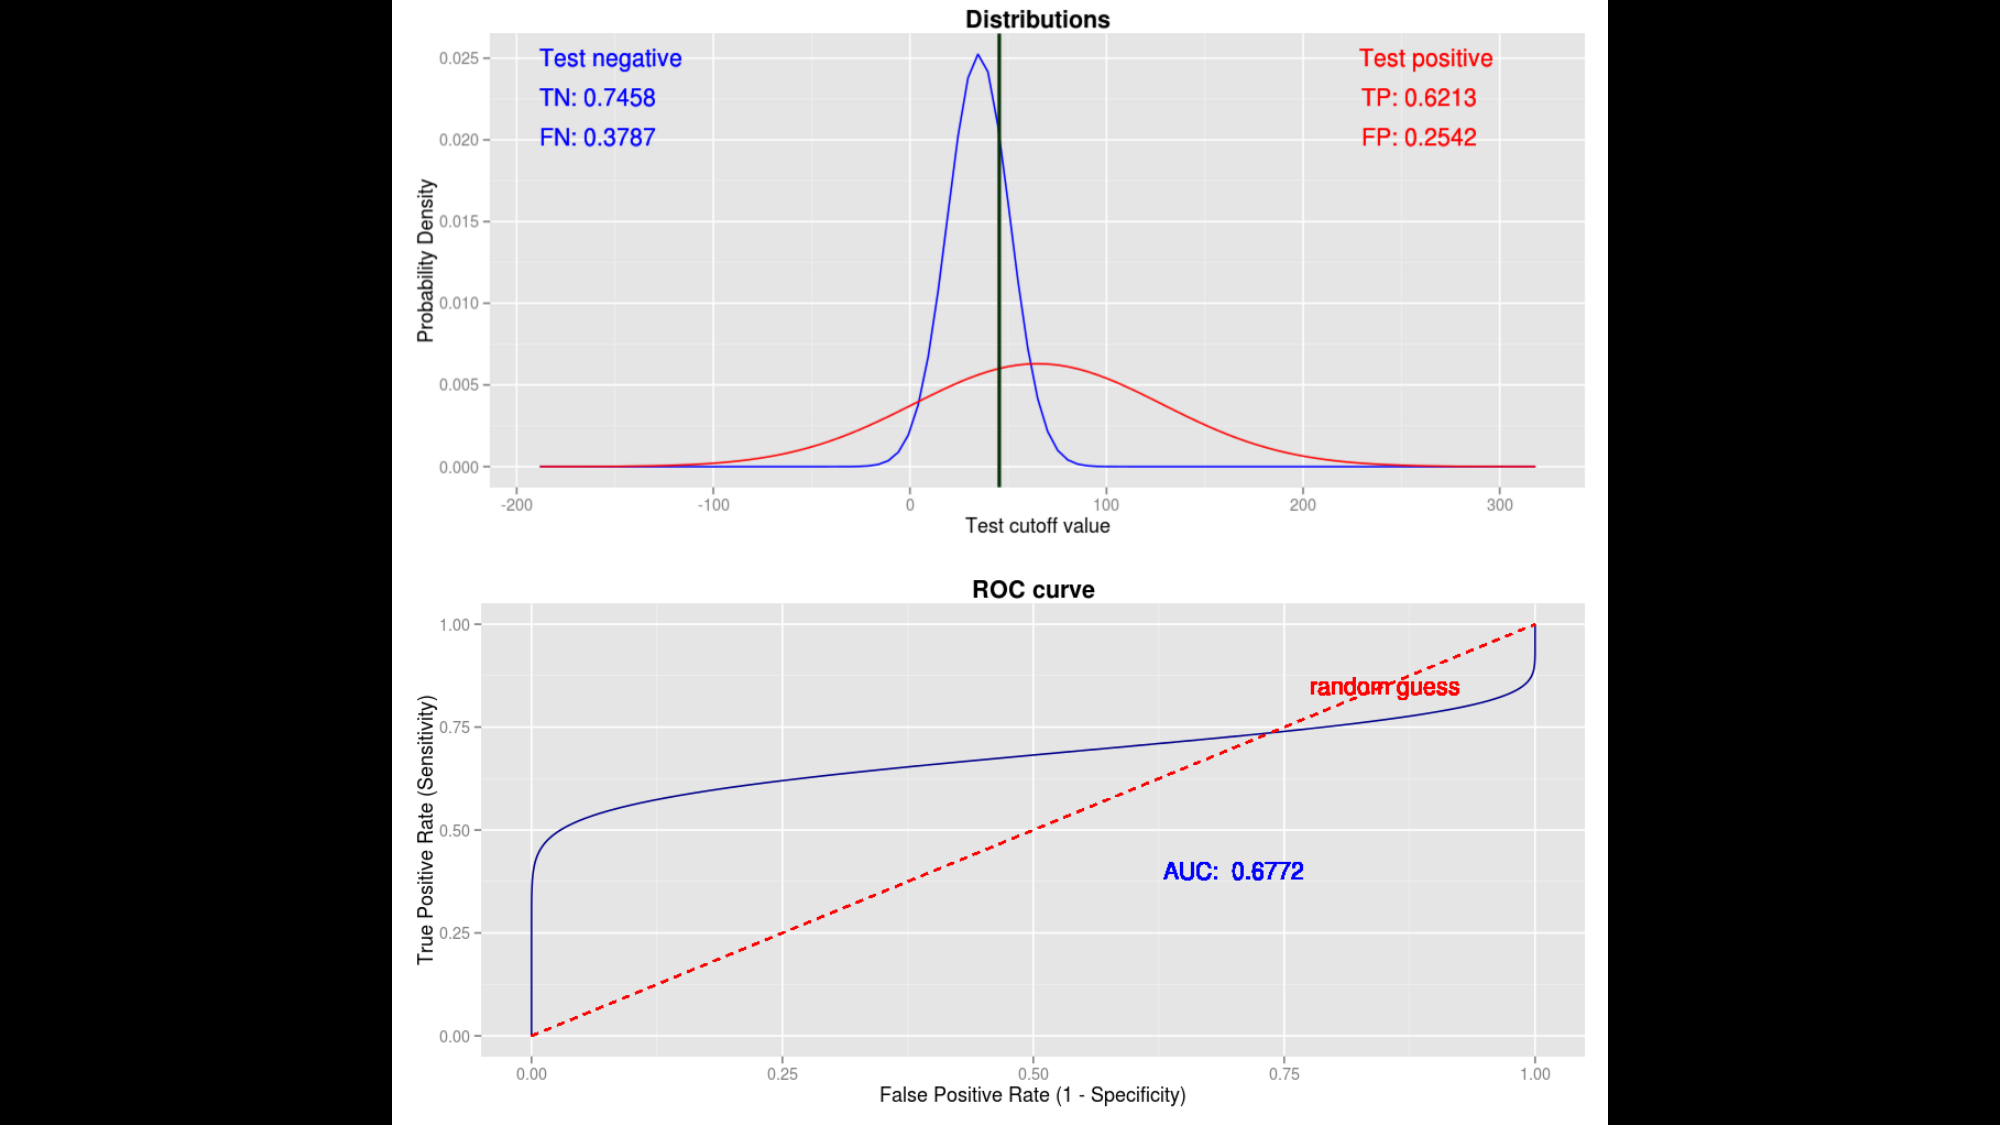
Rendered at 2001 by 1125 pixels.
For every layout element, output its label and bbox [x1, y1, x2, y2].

picture [392, 0, 1608, 1125]
